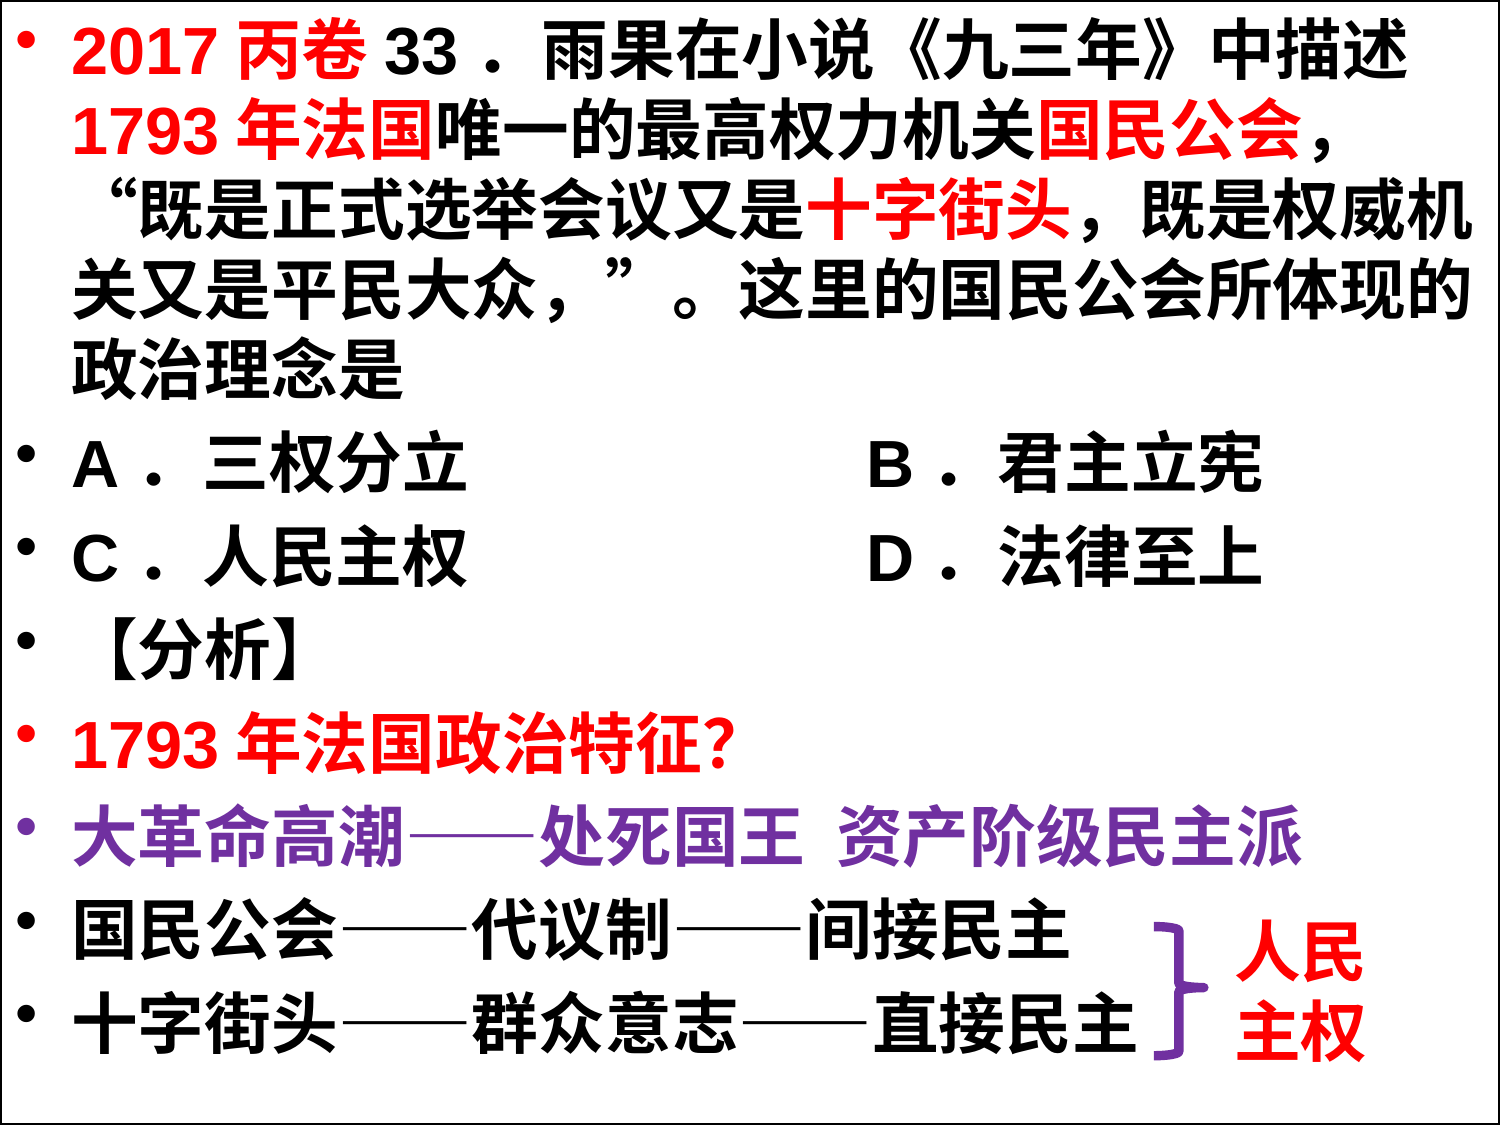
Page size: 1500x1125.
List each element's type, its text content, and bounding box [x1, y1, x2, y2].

text_box [1153, 925, 1205, 1057]
text_box 人民 主权 [1219, 902, 1411, 1078]
list 2017丙卷33．雨果在小说《九三年》中描述1793年法国唯一的最高权力机关国民公会，“既是正式选举会议又是十字街头，既是权威机关又是平民大众，”。这里的国民公会所体现的政治理念是 A．三权分立 B．君主立宪 C．人民主权 D．法律至上 【分析】 1793年法国政治特征？ 大革命高潮——处死国王 资产阶级民主派 国民公会——代议制——间接民主 十字街头——群众意志——直接民主 [0, 0, 1500, 1125]
